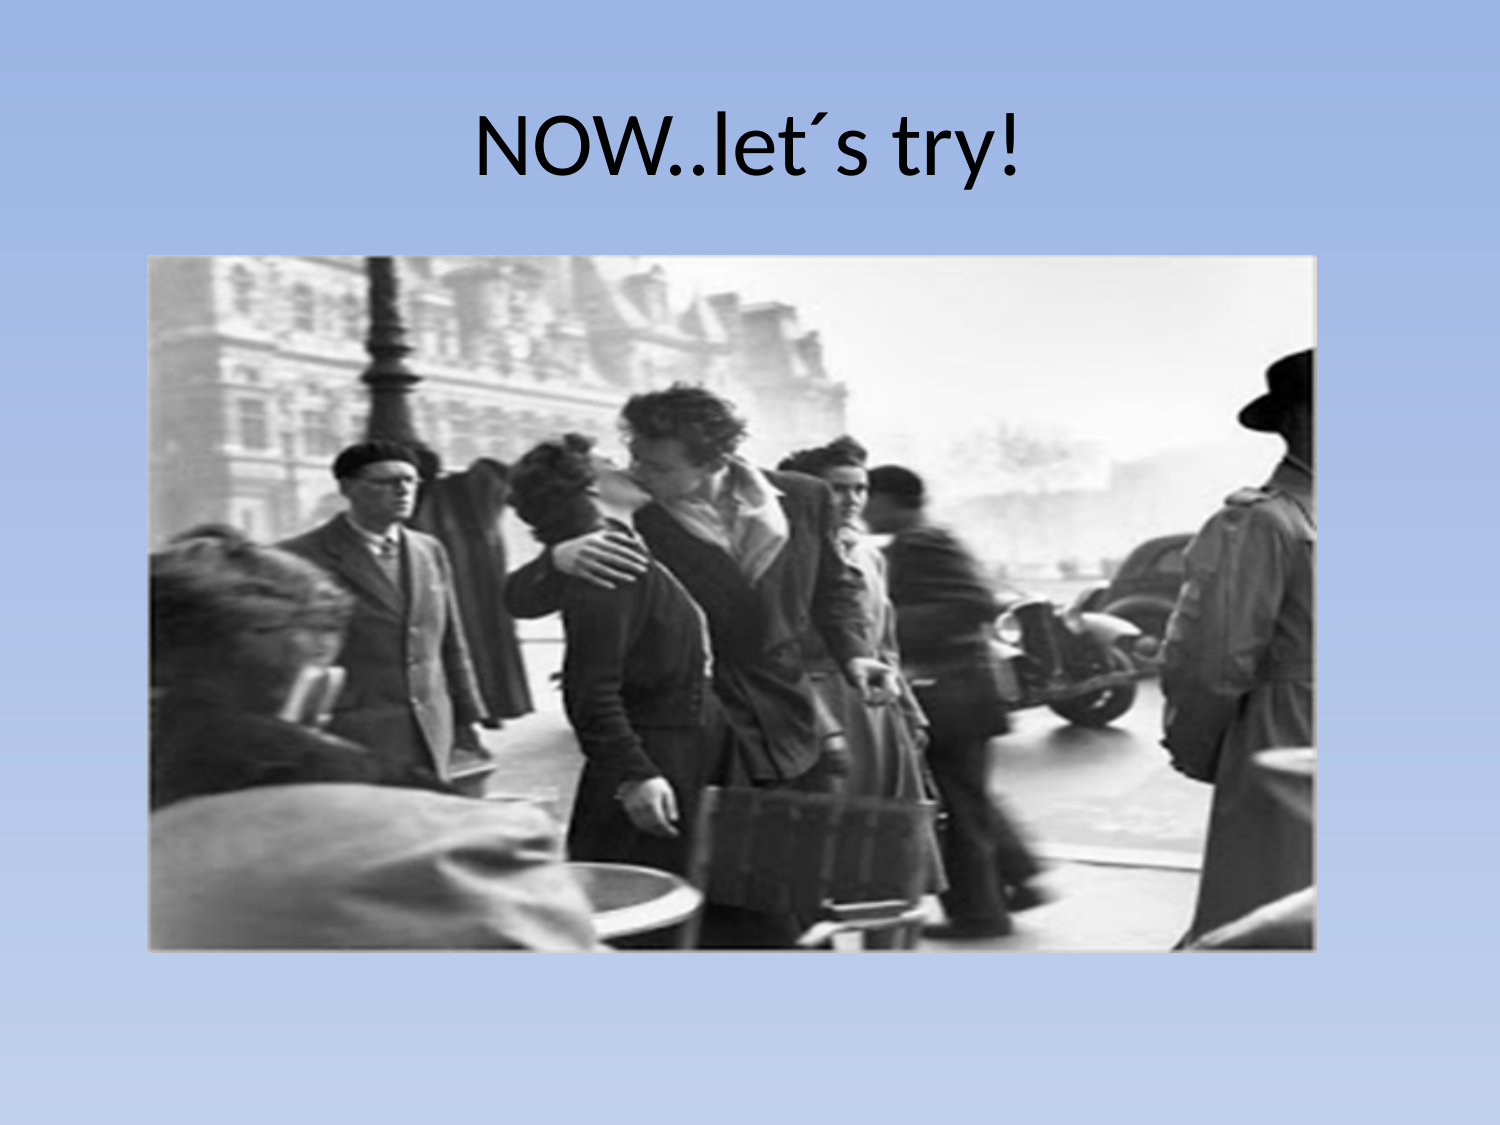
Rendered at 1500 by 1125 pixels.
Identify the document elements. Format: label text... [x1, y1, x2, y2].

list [147, 255, 1318, 953]
title NOW..let´s try! [75, 45, 1425, 233]
